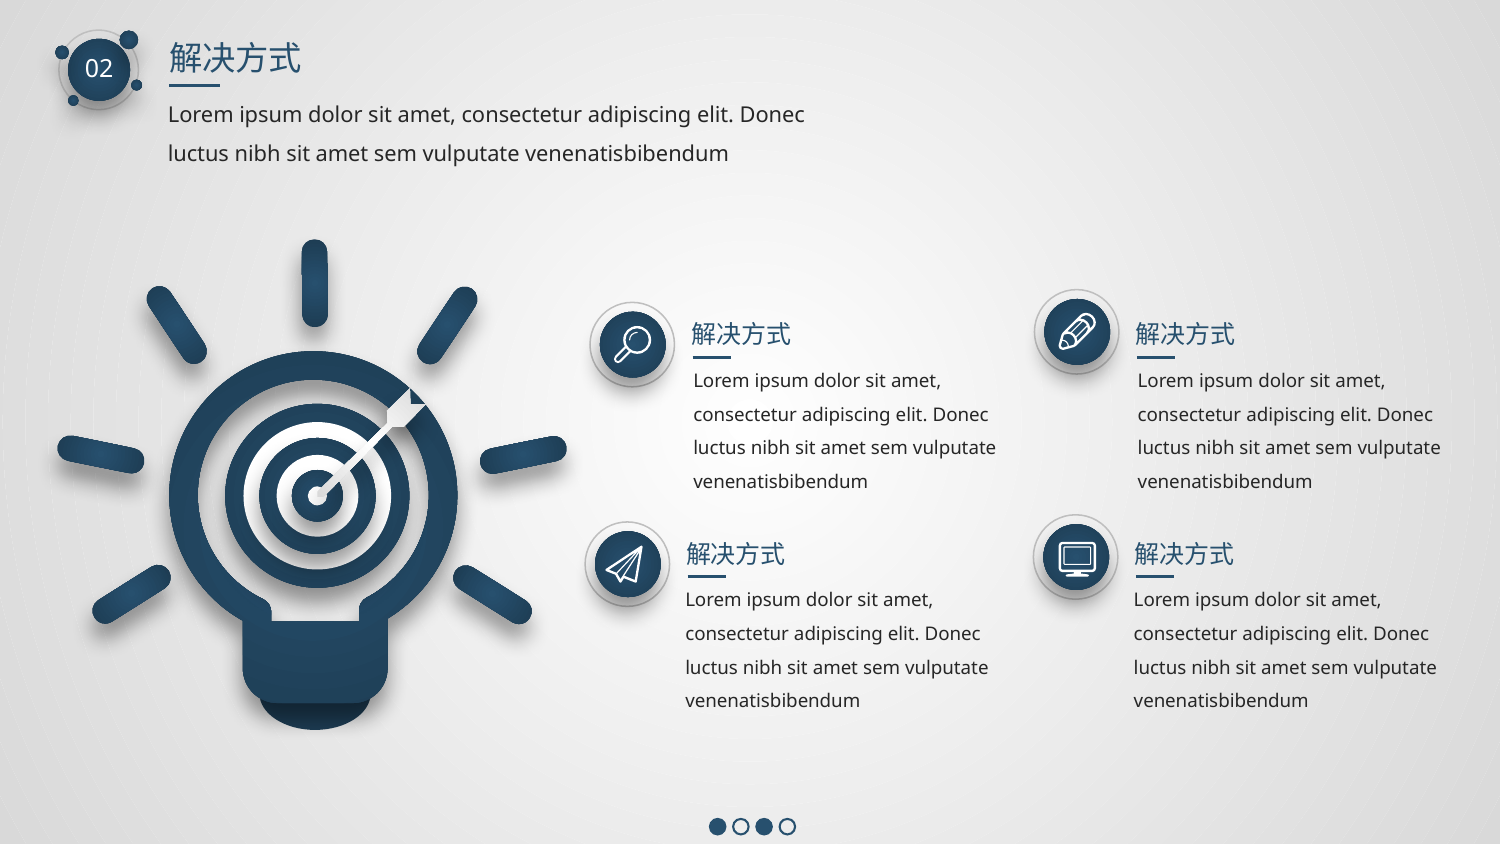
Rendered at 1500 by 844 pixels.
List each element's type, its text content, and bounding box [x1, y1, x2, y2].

text_box Lorem ipsum dolor sit amet, consectetur adipiscing elit. Donec luctus nibh sit amet sem vulputate venenatisbibendum [153, 79, 825, 174]
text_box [613, 325, 652, 364]
text_box 02 [70, 45, 129, 91]
text_box 解决方式 [676, 311, 961, 357]
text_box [1034, 289, 1119, 375]
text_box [585, 521, 670, 607]
text_box Lorem ipsum dolor sit amet, consectetur adipiscing elit. Donec luctus nibh sit amet sem vulputate venenatisbibendum [1122, 349, 1489, 500]
text_box Lorem ipsum dolor sit amet, consectetur adipiscing elit. Donec luctus nibh sit amet sem vulputate venenatisbibendum [1118, 569, 1485, 720]
text_box 解决方式 [1120, 311, 1406, 357]
text_box Lorem ipsum dolor sit amet, consectetur adipiscing elit. Donec luctus nibh sit amet sem vulputate venenatisbibendum [678, 349, 1045, 500]
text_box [589, 302, 675, 387]
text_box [56, 238, 568, 730]
text_box 解决方式 [154, 30, 318, 79]
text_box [1058, 541, 1096, 577]
text_box 解决方式 [1119, 531, 1405, 576]
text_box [1033, 514, 1118, 600]
text_box 解决方式 [671, 531, 957, 576]
text_box Lorem ipsum dolor sit amet, consectetur adipiscing elit. Donec luctus nibh sit amet sem vulputate venenatisbibendum [670, 569, 1037, 720]
